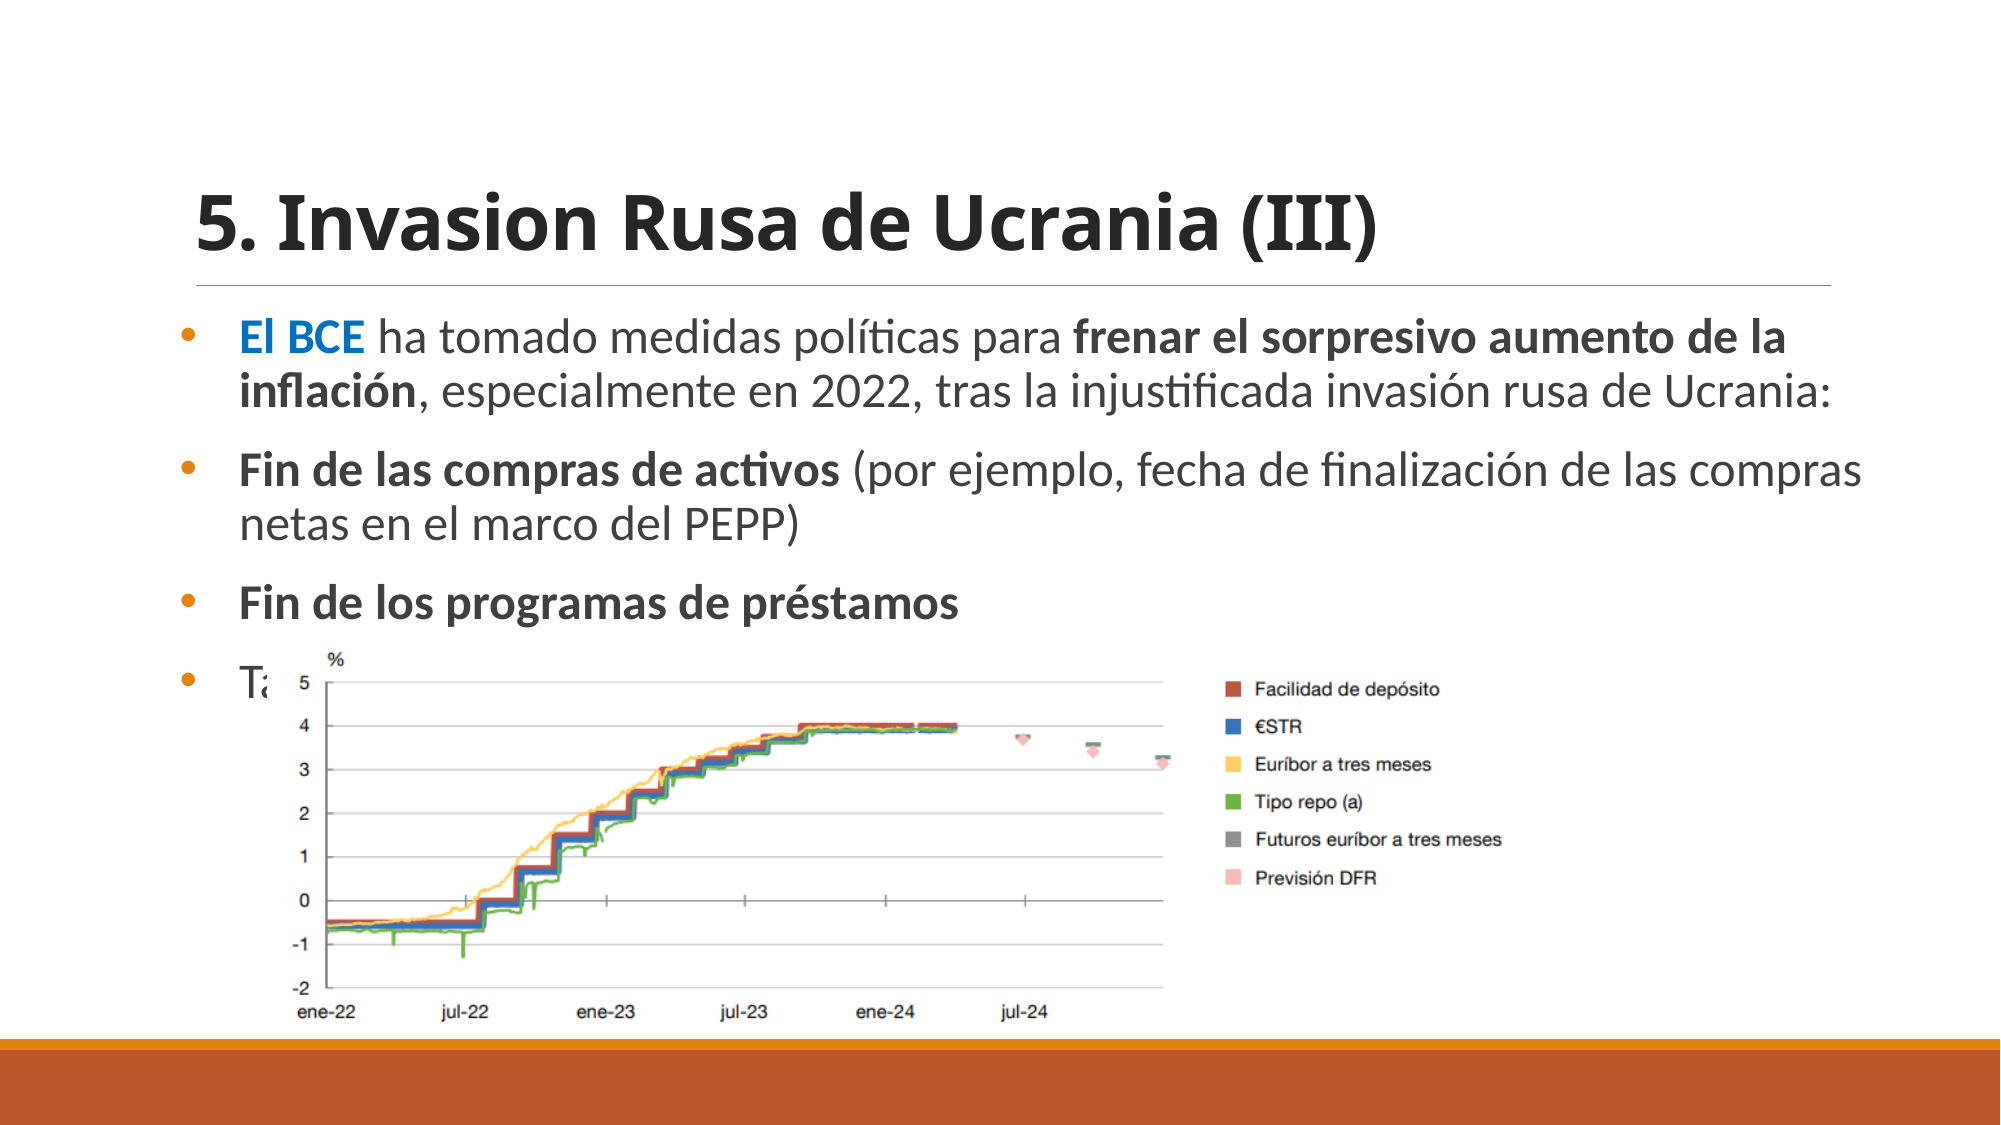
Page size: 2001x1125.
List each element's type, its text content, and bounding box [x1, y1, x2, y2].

list El BCE ha tomado medidas políticas para frenar el sorpresivo aumento de la inflación, especialmente en 2022, tras la injustificada invasión rusa de Ucrania: Fin de las compras de activos (por ejemplo, fecha de finalización de las compras netas en el marco del PEPP) Fin de los programas de préstamos Tasas de interés más altas [179, 302, 1875, 1035]
picture [267, 639, 1556, 1036]
text_box 5. Invasion Rusa de Ucrania (III) [180, 157, 1840, 274]
